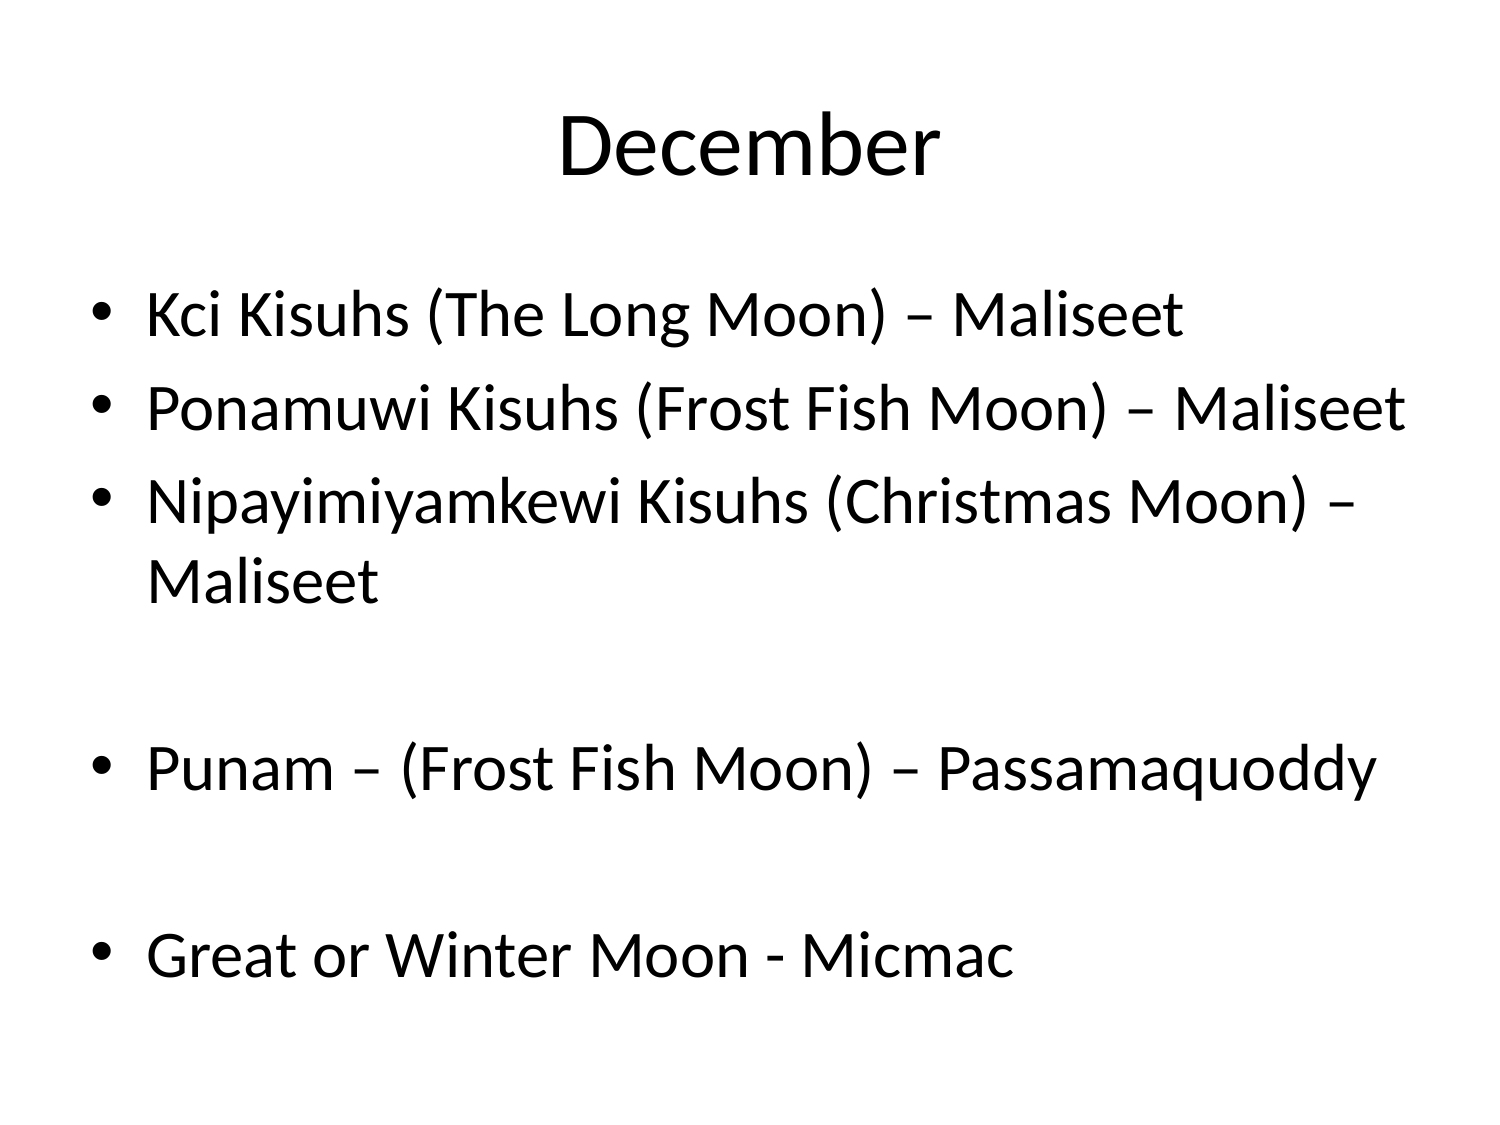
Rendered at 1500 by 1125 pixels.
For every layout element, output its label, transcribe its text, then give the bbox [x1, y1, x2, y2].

title December [75, 45, 1425, 233]
list Kci Kisuhs (The Long Moon) – Maliseet Ponamuwi Kisuhs (Frost Fish Moon) – Maliseet Nipayimiyamkewi Kisuhs (Christmas Moon) – Maliseet Punam – (Frost Fish Moon) – Passamaquoddy Great or Winter Moon - Micmac [75, 262, 1425, 1005]
